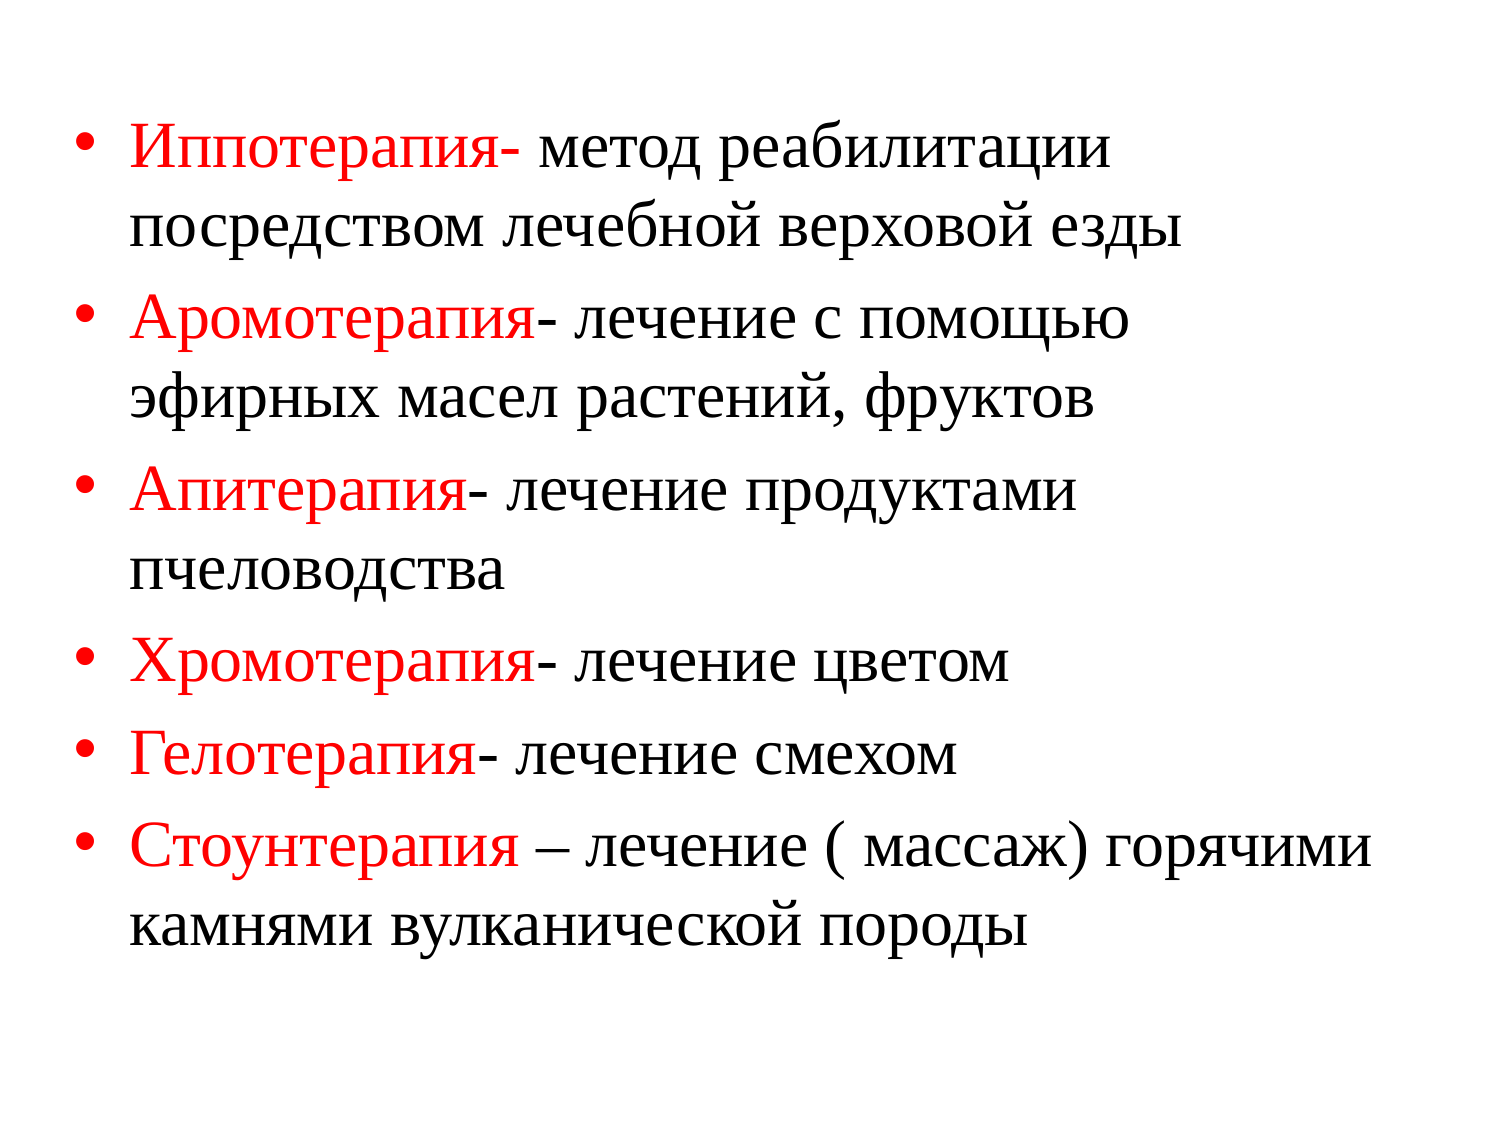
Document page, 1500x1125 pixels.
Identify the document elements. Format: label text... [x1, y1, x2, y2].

list Иппотерапия- метод реабилитации посредством лечебной верховой езды Аромотерапия- лечение с помощью эфирных масел растений, фруктов Апитерапия- лечение продуктами пчеловодства Хромотерапия- лечение цветом Гелотерапия- лечение смехом Стоунтерапия – лечение ( массаж) горячими камнями вулканической породы [58, 93, 1409, 973]
